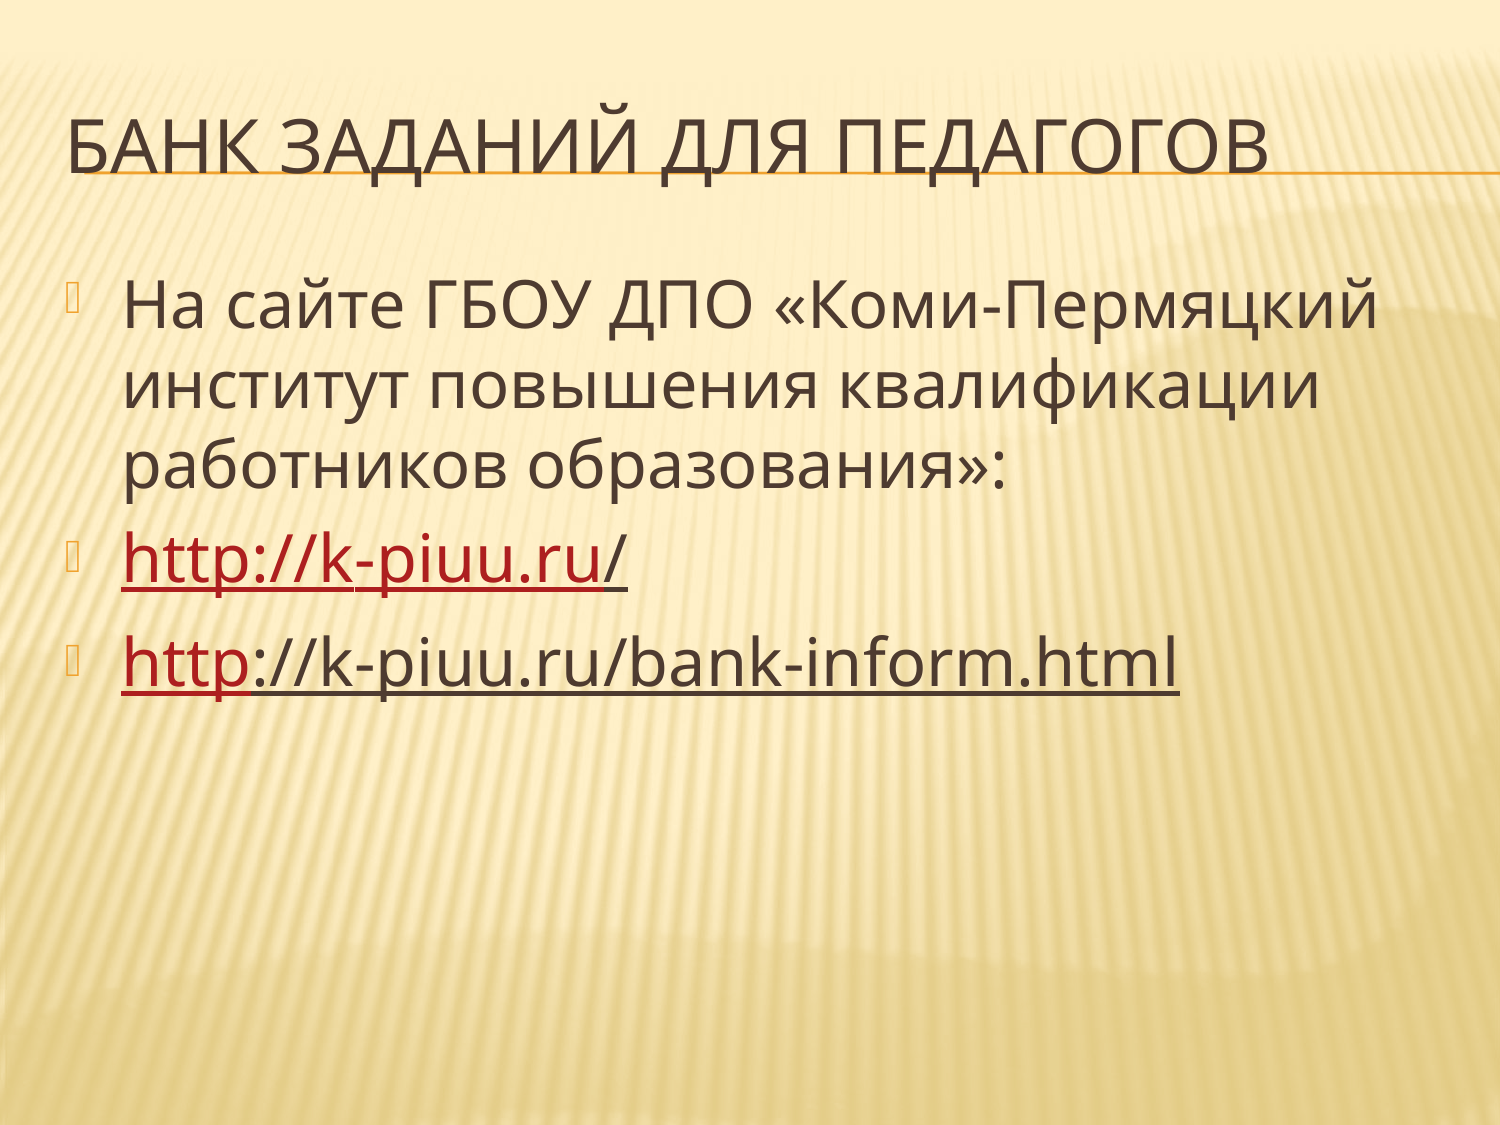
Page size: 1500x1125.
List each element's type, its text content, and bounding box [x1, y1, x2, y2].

title Банк заданий для педагогов [50, 75, 1475, 213]
list На сайте ГБОУ ДПО «Коми-Пермяцкий институт повышения квалификации работников образования»: http://k-piuu.ru/ http://k-piuu.ru/bank-inform.html [50, 254, 1475, 998]
